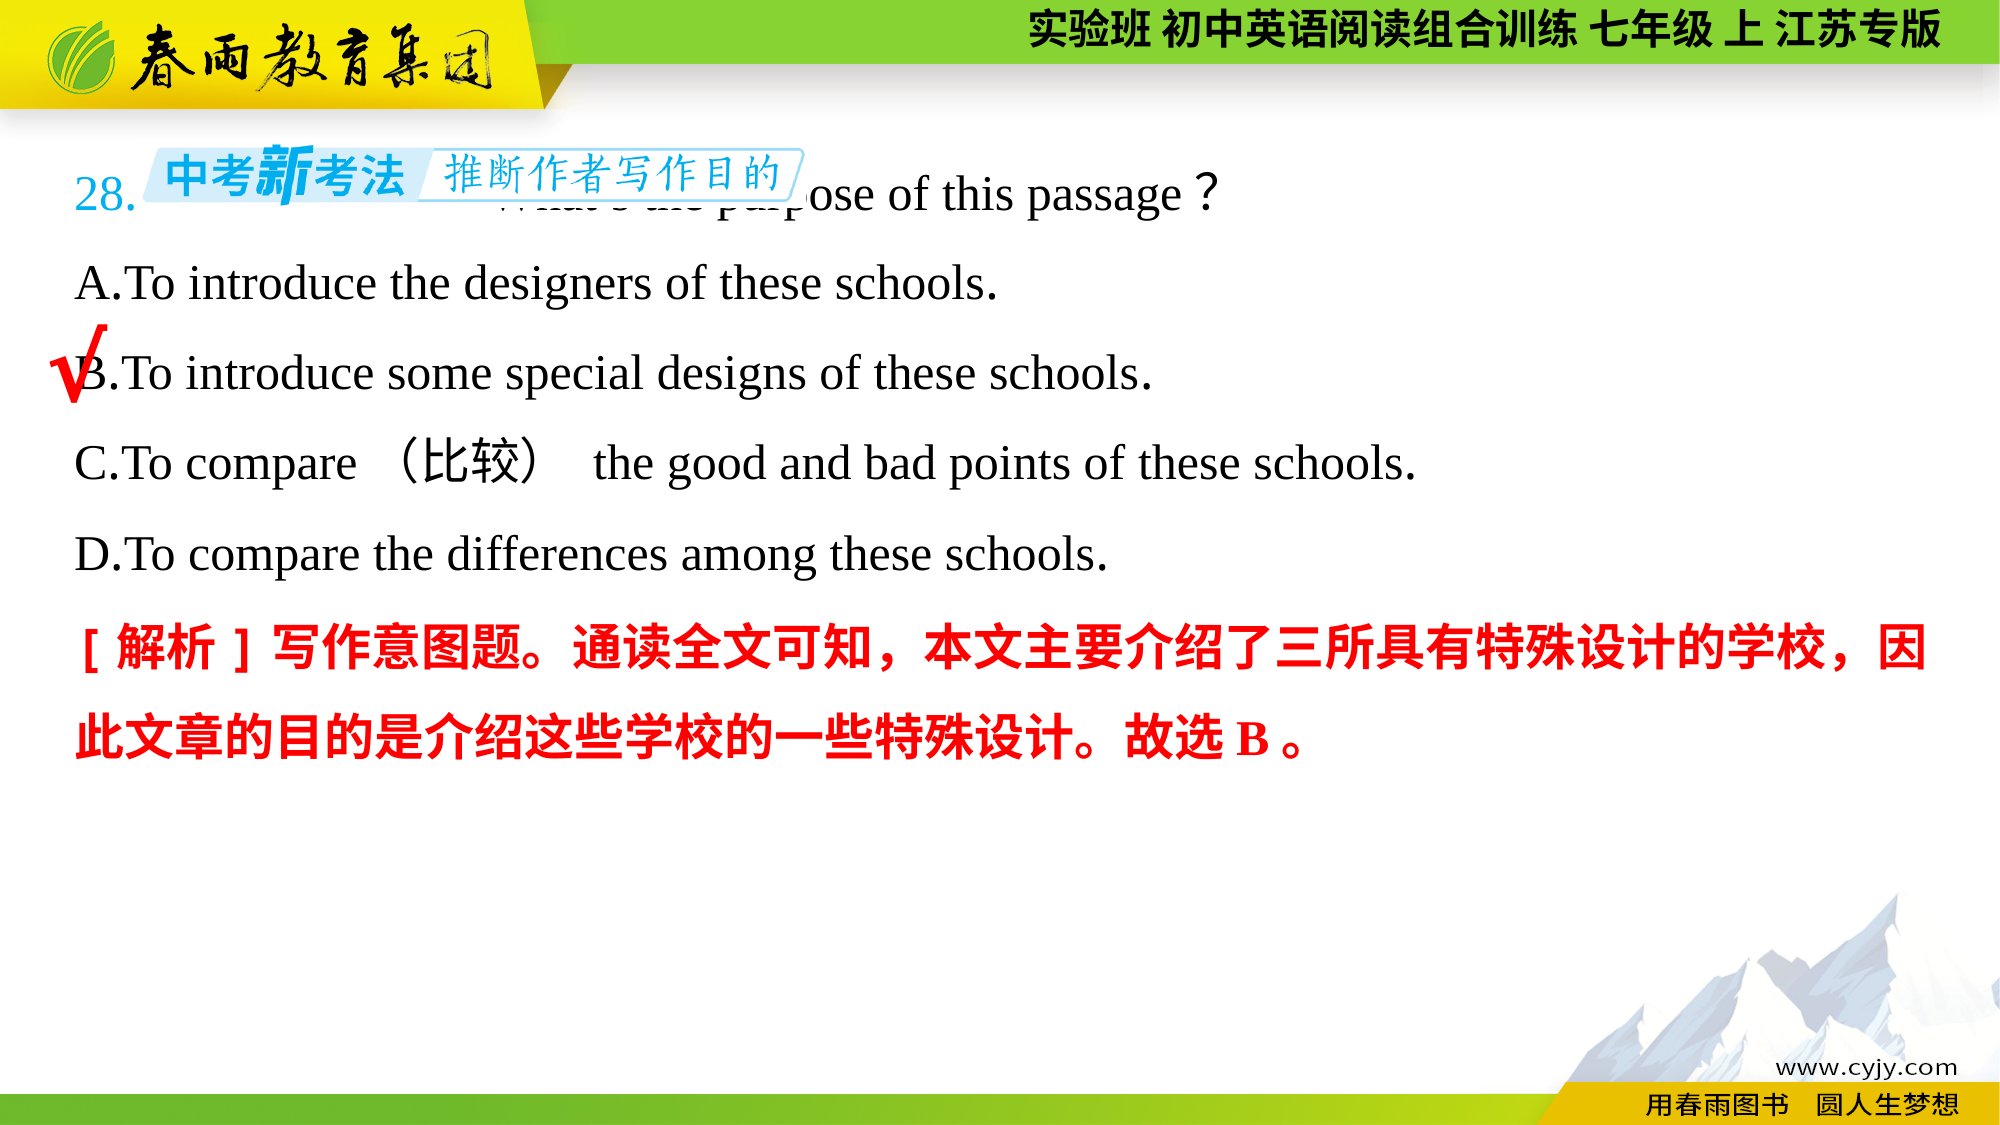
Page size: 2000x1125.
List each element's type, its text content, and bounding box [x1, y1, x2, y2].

picture [0, 0, 2000, 1125]
text_box [解析]写作意图题。通读全文可知，本文主要介绍了三所具有特殊设计的学校，因此文章的目的是介绍这些学校的一些特殊设计。故选B。 [59, 577, 1944, 773]
list 28. What’s the purpose of this passage？ A.To introduce the designers of these schools. B.To introduce some special designs of these schools. C.To compare（比较） the good and bad points of these schools. D.To compare the differences among these schools. [59, 122, 1944, 577]
text_box √ [31, 302, 129, 428]
